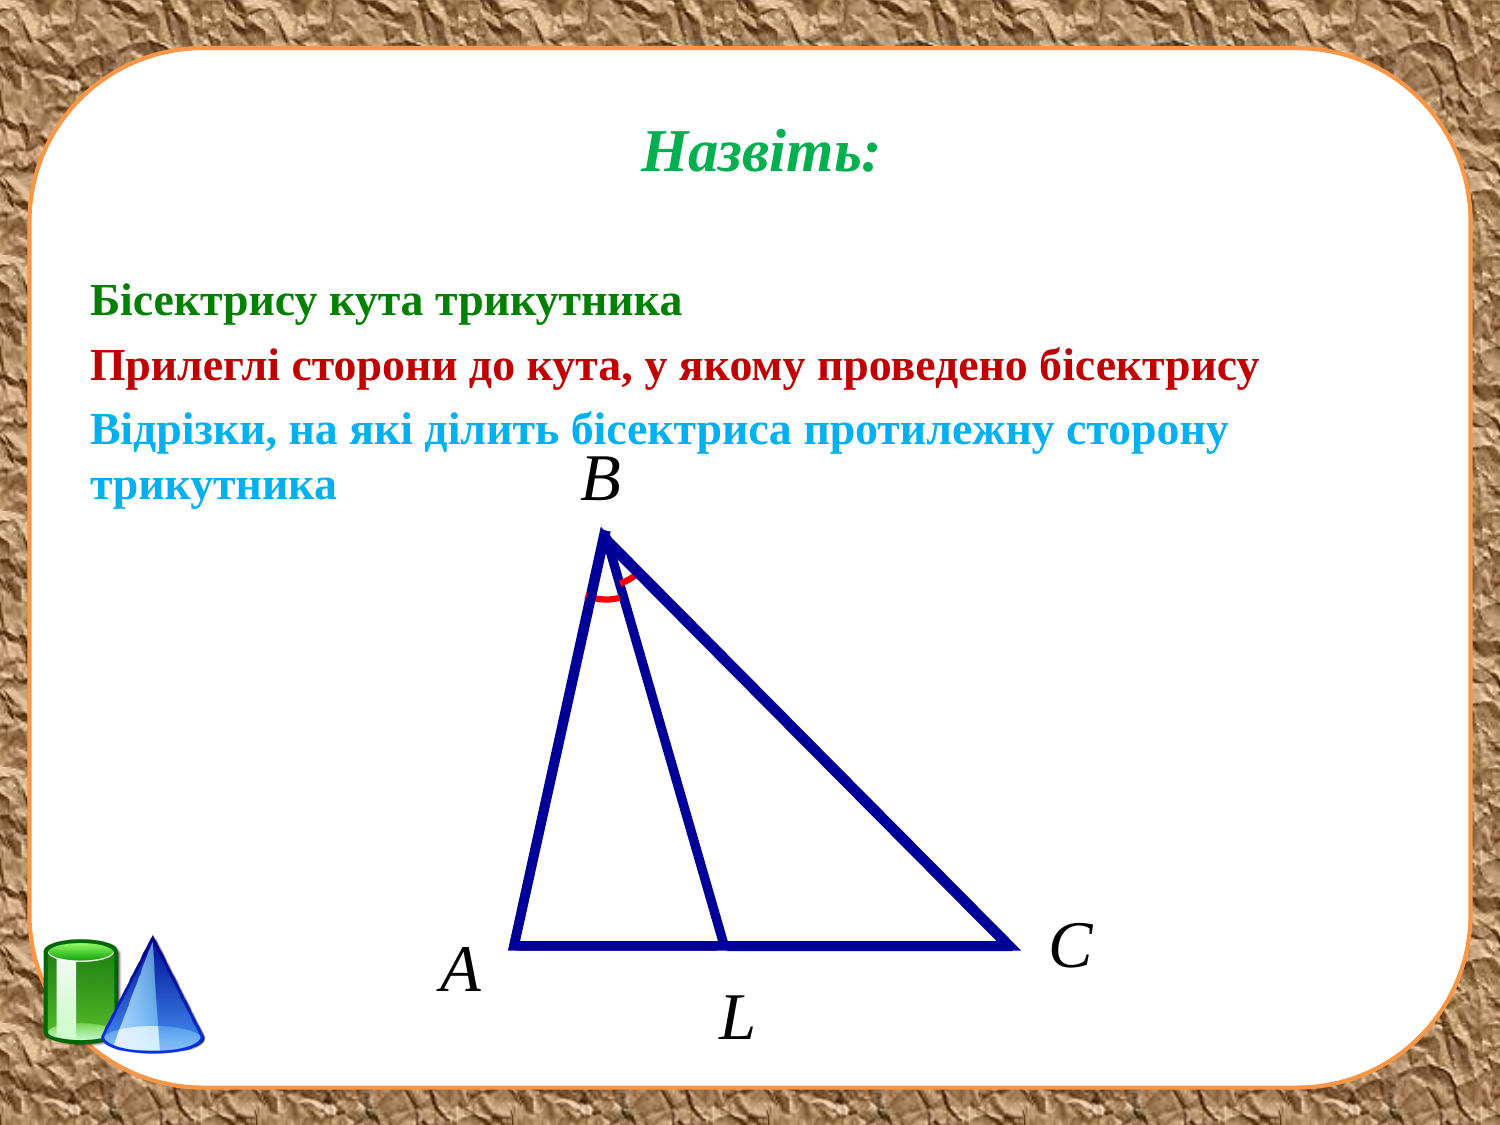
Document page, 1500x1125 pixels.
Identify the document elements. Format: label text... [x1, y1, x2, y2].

text_box L [704, 965, 772, 1061]
text_box [585, 545, 620, 601]
text_box В [565, 426, 637, 521]
text_box С [1033, 893, 1109, 988]
text_box [601, 530, 637, 585]
text_box [514, 548, 1010, 946]
picture [0, 0, 1500, 1125]
list Бісектрису кута трикутника Прилеглі сторони до кута, у якому проведено бісектрису Відрізки, на які ділить бісектриса протилежну сторону трикутника [75, 262, 1425, 1005]
text_box А [425, 917, 496, 1013]
title Назвіть: [86, 102, 1437, 192]
